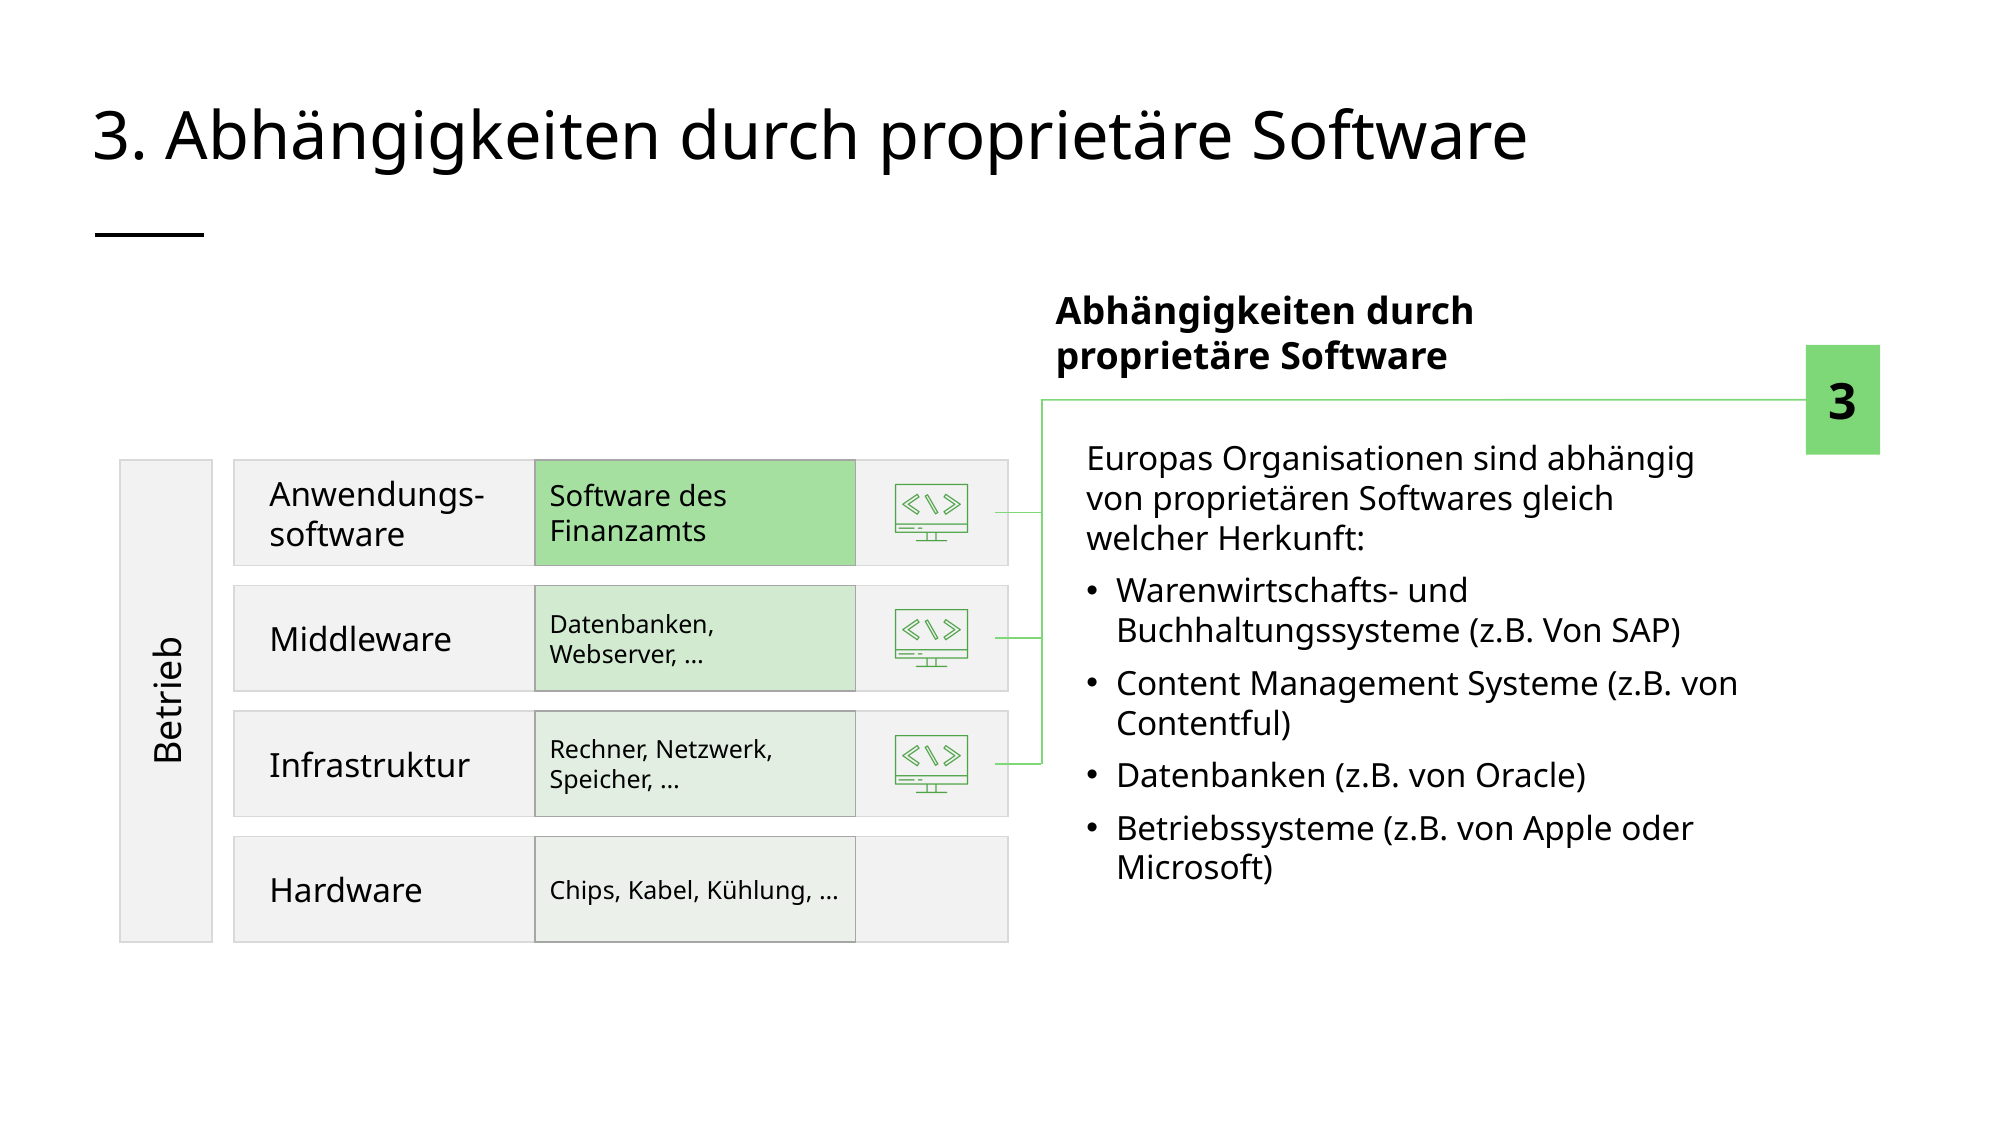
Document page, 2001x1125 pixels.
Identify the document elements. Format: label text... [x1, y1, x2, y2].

text_box Abhängigkeiten durch proprietäre Software [1040, 279, 1682, 385]
picture [889, 722, 973, 806]
picture [889, 596, 973, 680]
title 3. Abhängigkeiten durch proprietäre Software [77, 67, 1803, 197]
picture [889, 471, 973, 554]
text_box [119, 459, 1008, 943]
text_box Europas Organisationen sind abhängig von proprietären Softwares gleich welcher Herkunft: Warenwirtschafts- und Buchhaltungssysteme (z.B. Von SAP) Content Management Systeme (z.B. von Contentful) Datenbanken (z.B. von Oracle) Betriebssysteme (z.B. von Apple oder Microsoft) [1071, 430, 1755, 895]
text_box 3 [1805, 344, 1881, 456]
